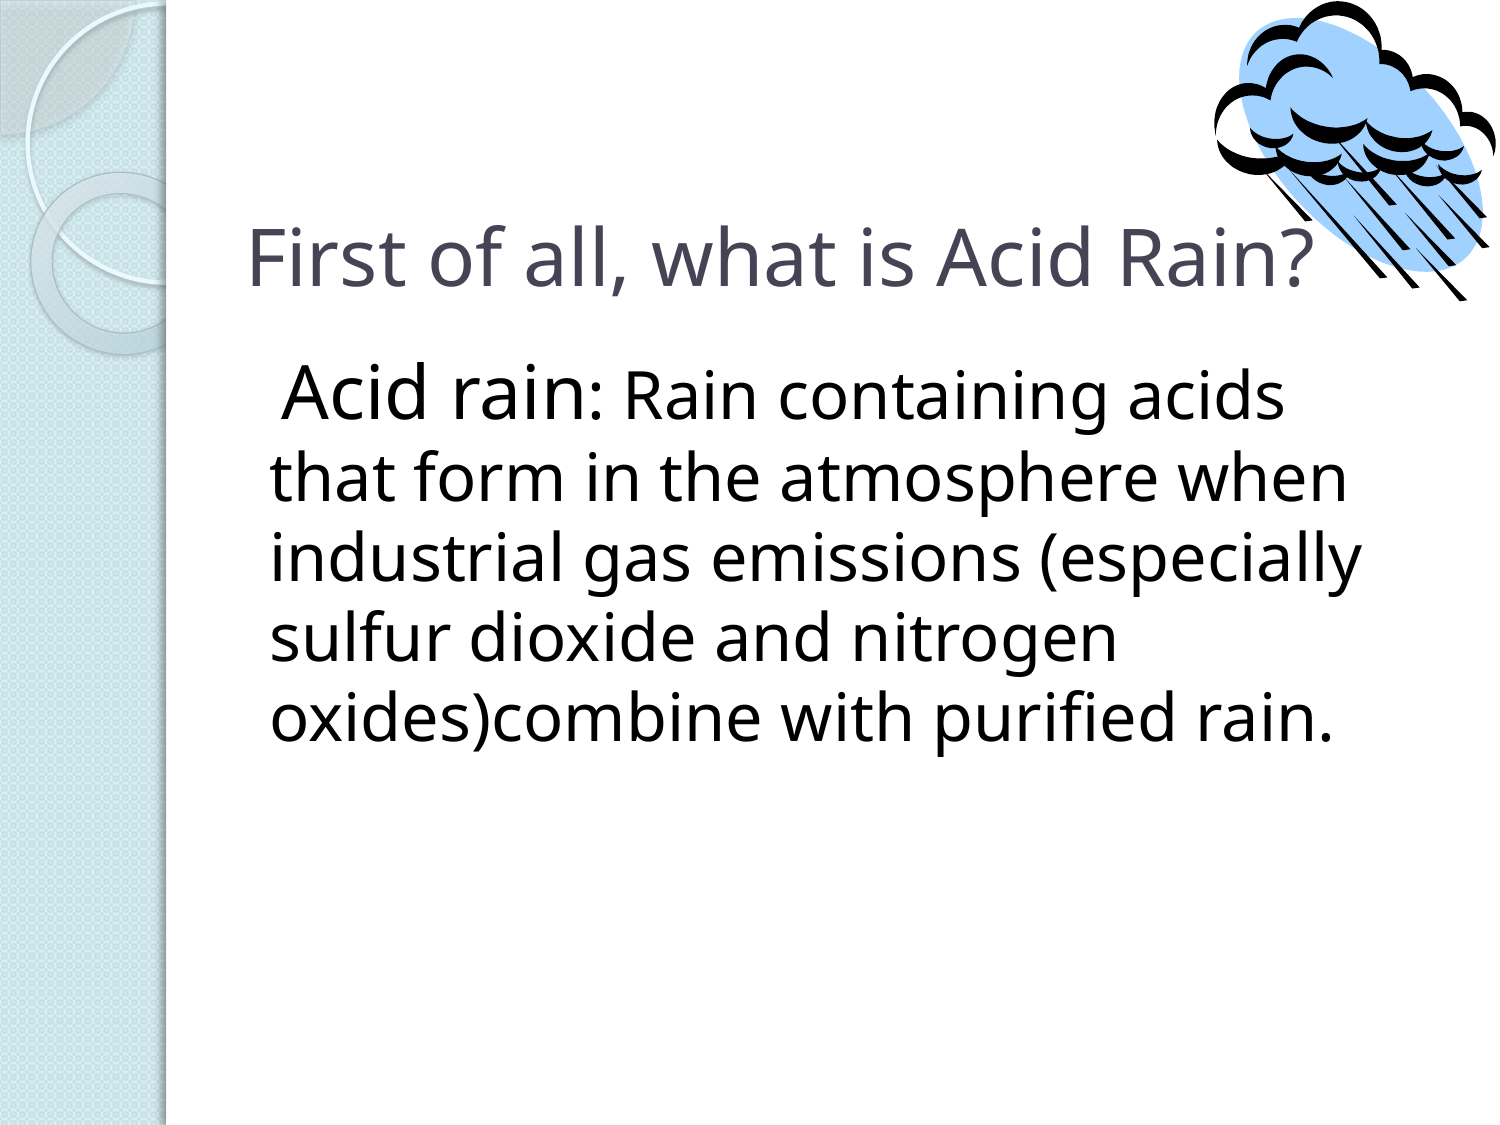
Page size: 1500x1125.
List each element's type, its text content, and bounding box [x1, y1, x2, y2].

picture [1213, 0, 1500, 302]
list Acid rain: Rain containing acids that form in the atmosphere when industrial gas emissions (especially sulfur dioxide and nitrogen oxides)combine with purified rain. [194, 337, 1425, 1125]
title First of all, what is Acid Rain? [230, 160, 1461, 349]
